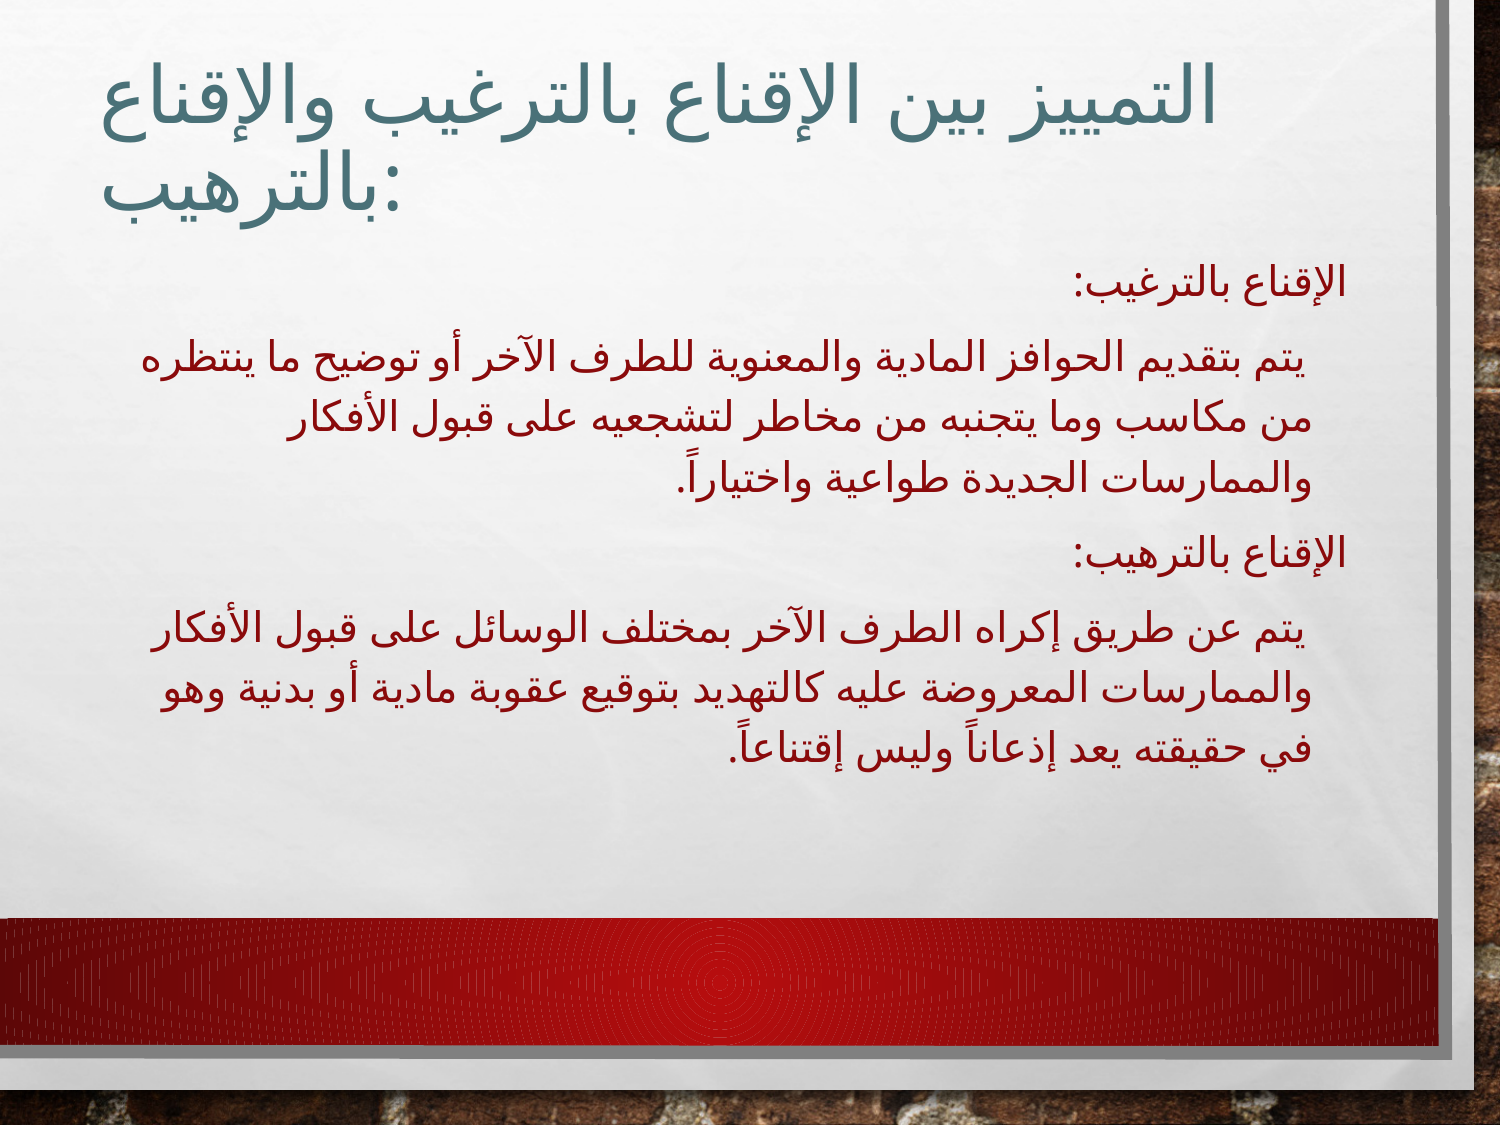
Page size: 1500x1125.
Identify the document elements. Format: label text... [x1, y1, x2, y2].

list الإقناع بالترغيب: يتم بتقديم الحوافز المادية والمعنوية للطرف الآخر أو توضيح ما ينتظره من مكاسب وما يتجنبه من مخاطر لتشجعيه على قبول الأفكار والممارسات الجديدة طواعية واختياراً. الإقناع بالترهيب: يتم عن طريق إكراه الطرف الآخر بمختلف الوسائل على قبول الأفكار والممارسات المعروضة عليه كالتهديد بتوقيع عقوبة مادية أو بدنية وهو في حقيقته يعد إذعاناً وليس إقتناعاً. [84, 236, 1364, 780]
title التمييز بين الإقناع بالترغيب والإقناع بالترهيب: [84, 46, 1364, 236]
picture [0, 0, 1500, 1125]
